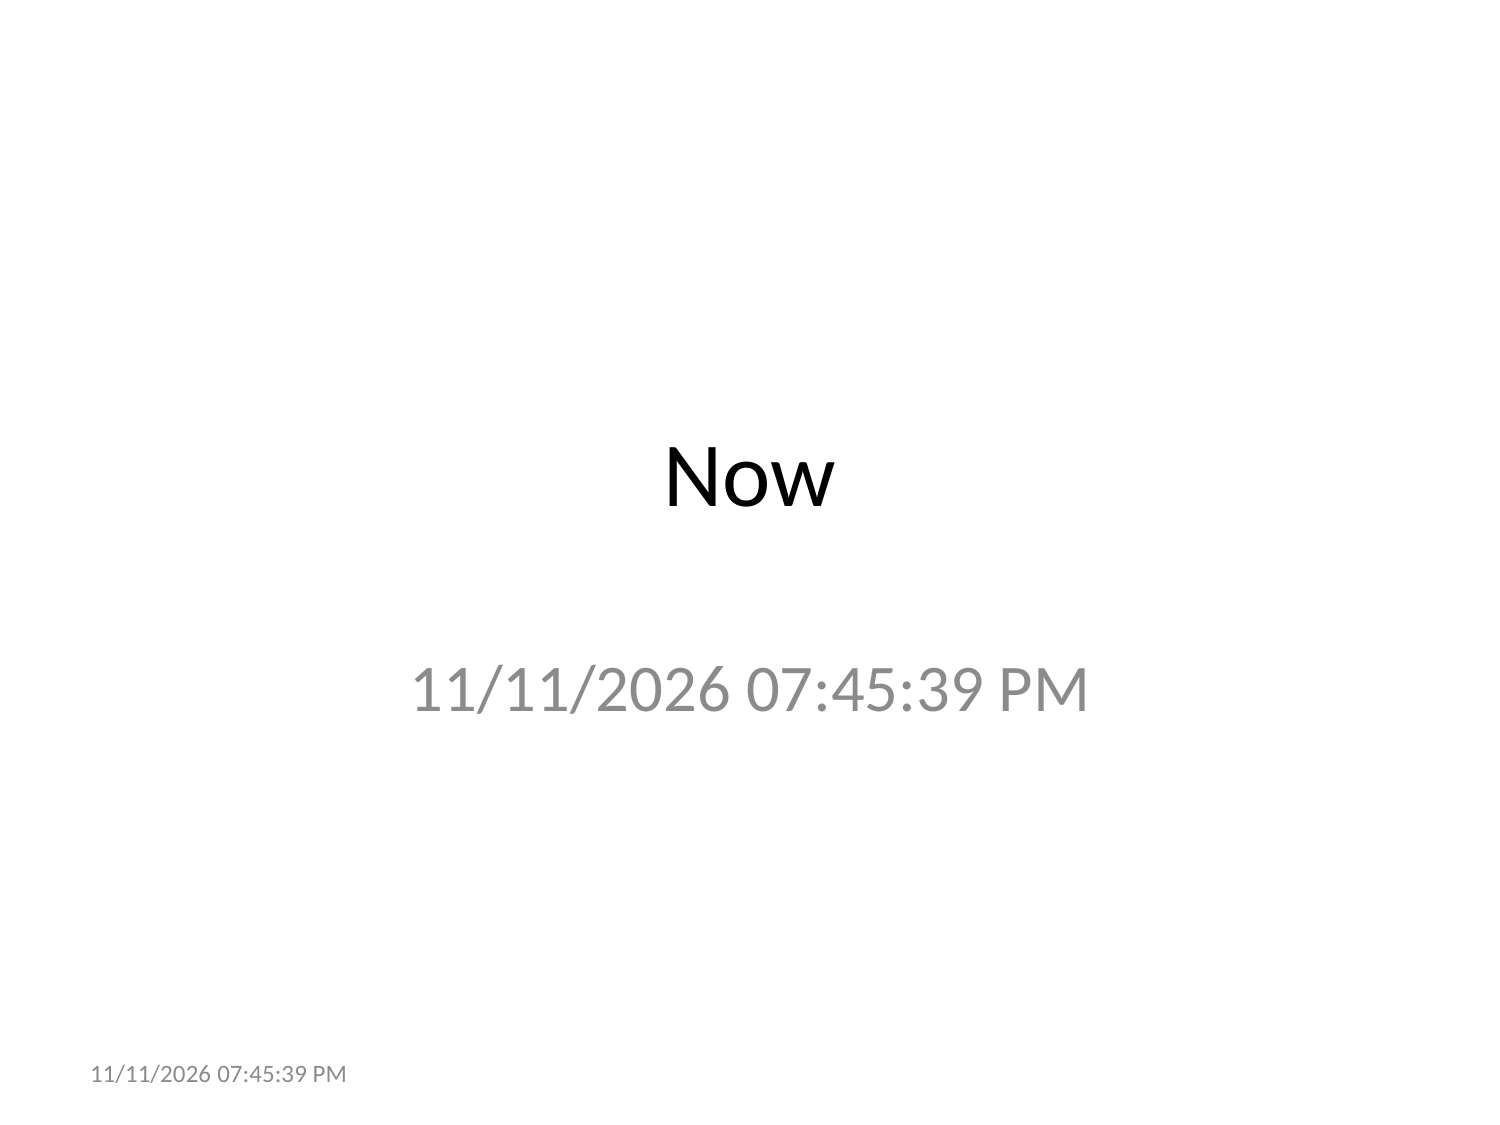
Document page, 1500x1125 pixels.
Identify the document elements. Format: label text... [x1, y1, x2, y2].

title Now [112, 349, 1388, 591]
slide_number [75, 1042, 425, 1103]
subtitle 2011-12-19 10:20:04 AM [225, 637, 1275, 925]
